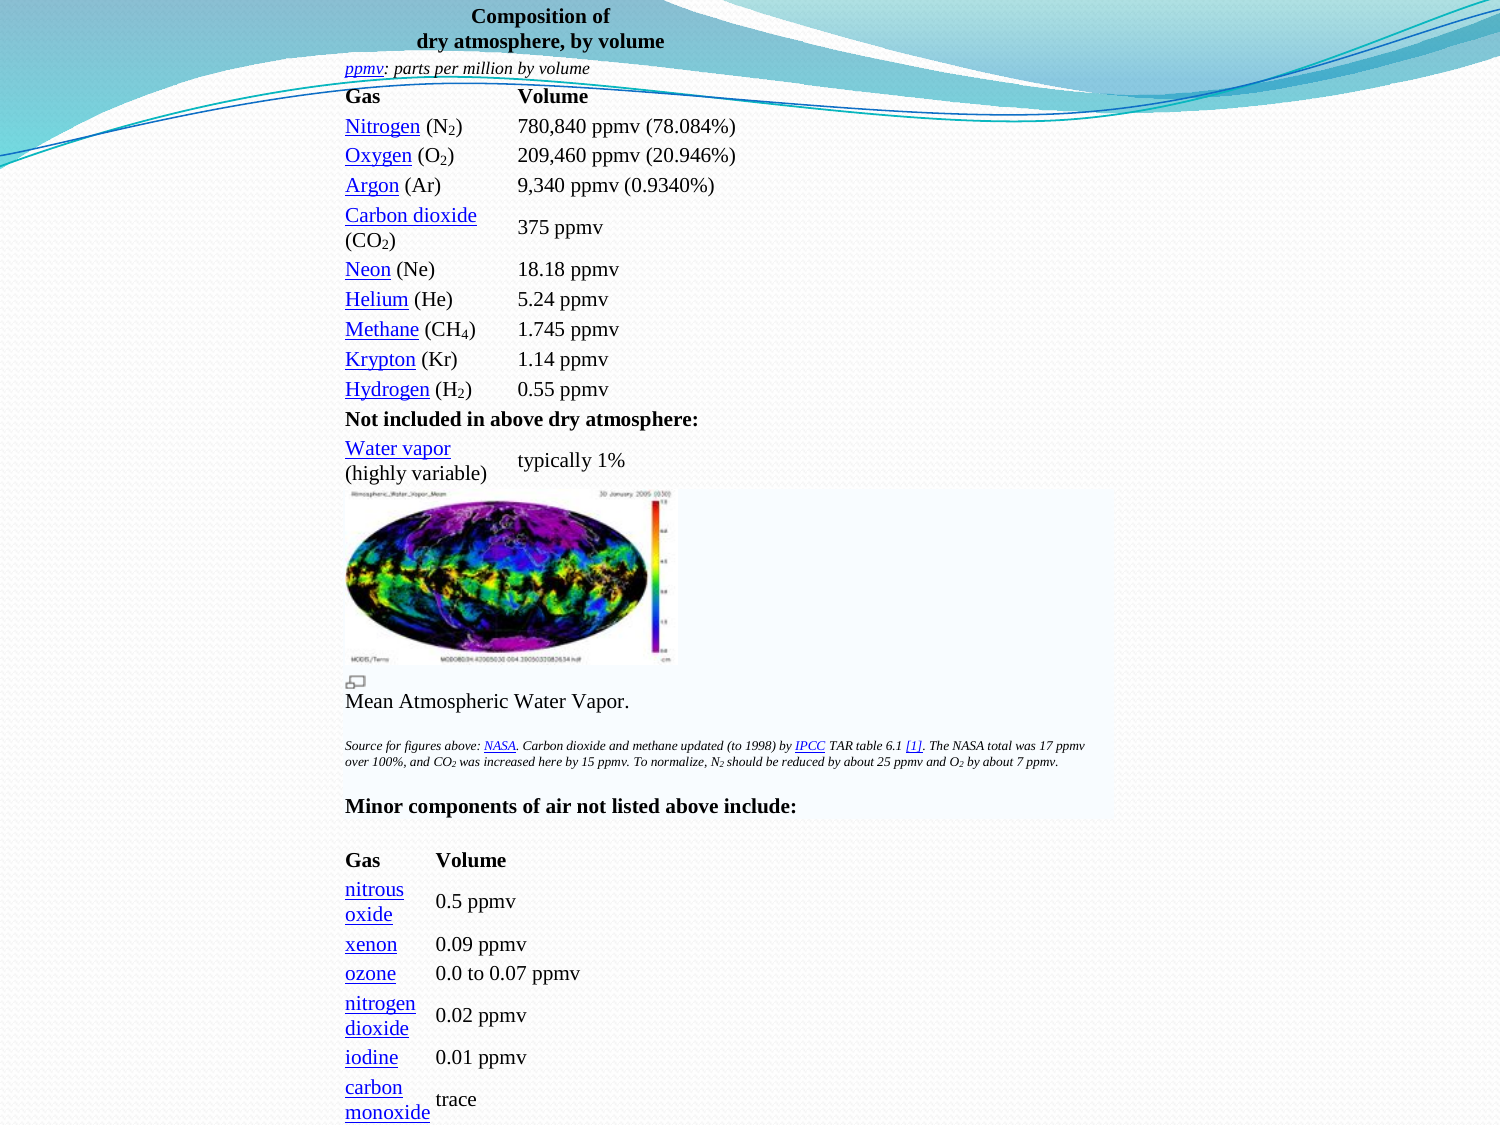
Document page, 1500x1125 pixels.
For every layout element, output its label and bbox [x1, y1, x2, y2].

text_box [339, 0, 1118, 1125]
